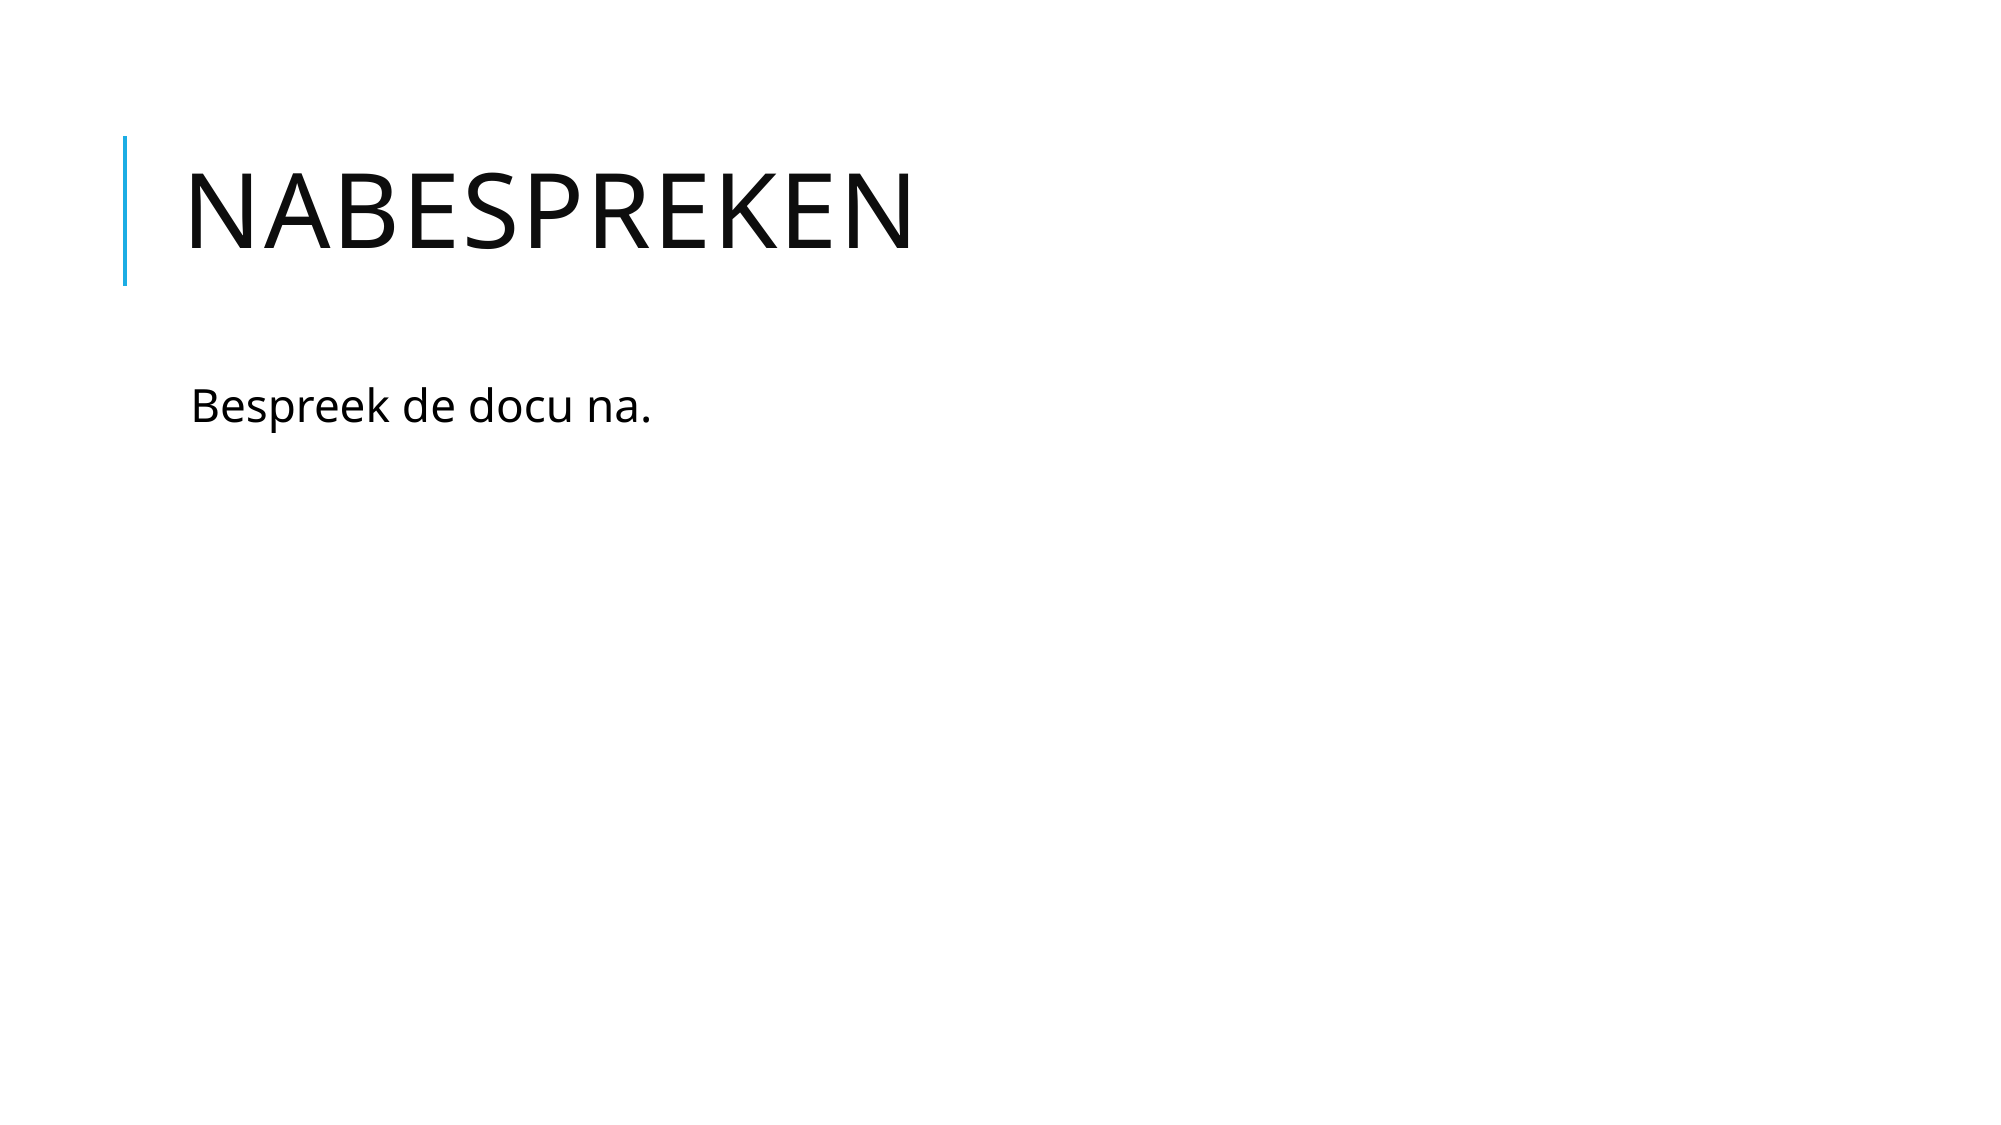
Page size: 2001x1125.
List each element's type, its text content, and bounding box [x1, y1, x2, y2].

title Nabespreken [168, 96, 1763, 342]
list Bespreek de docu na. [168, 375, 1763, 1035]
